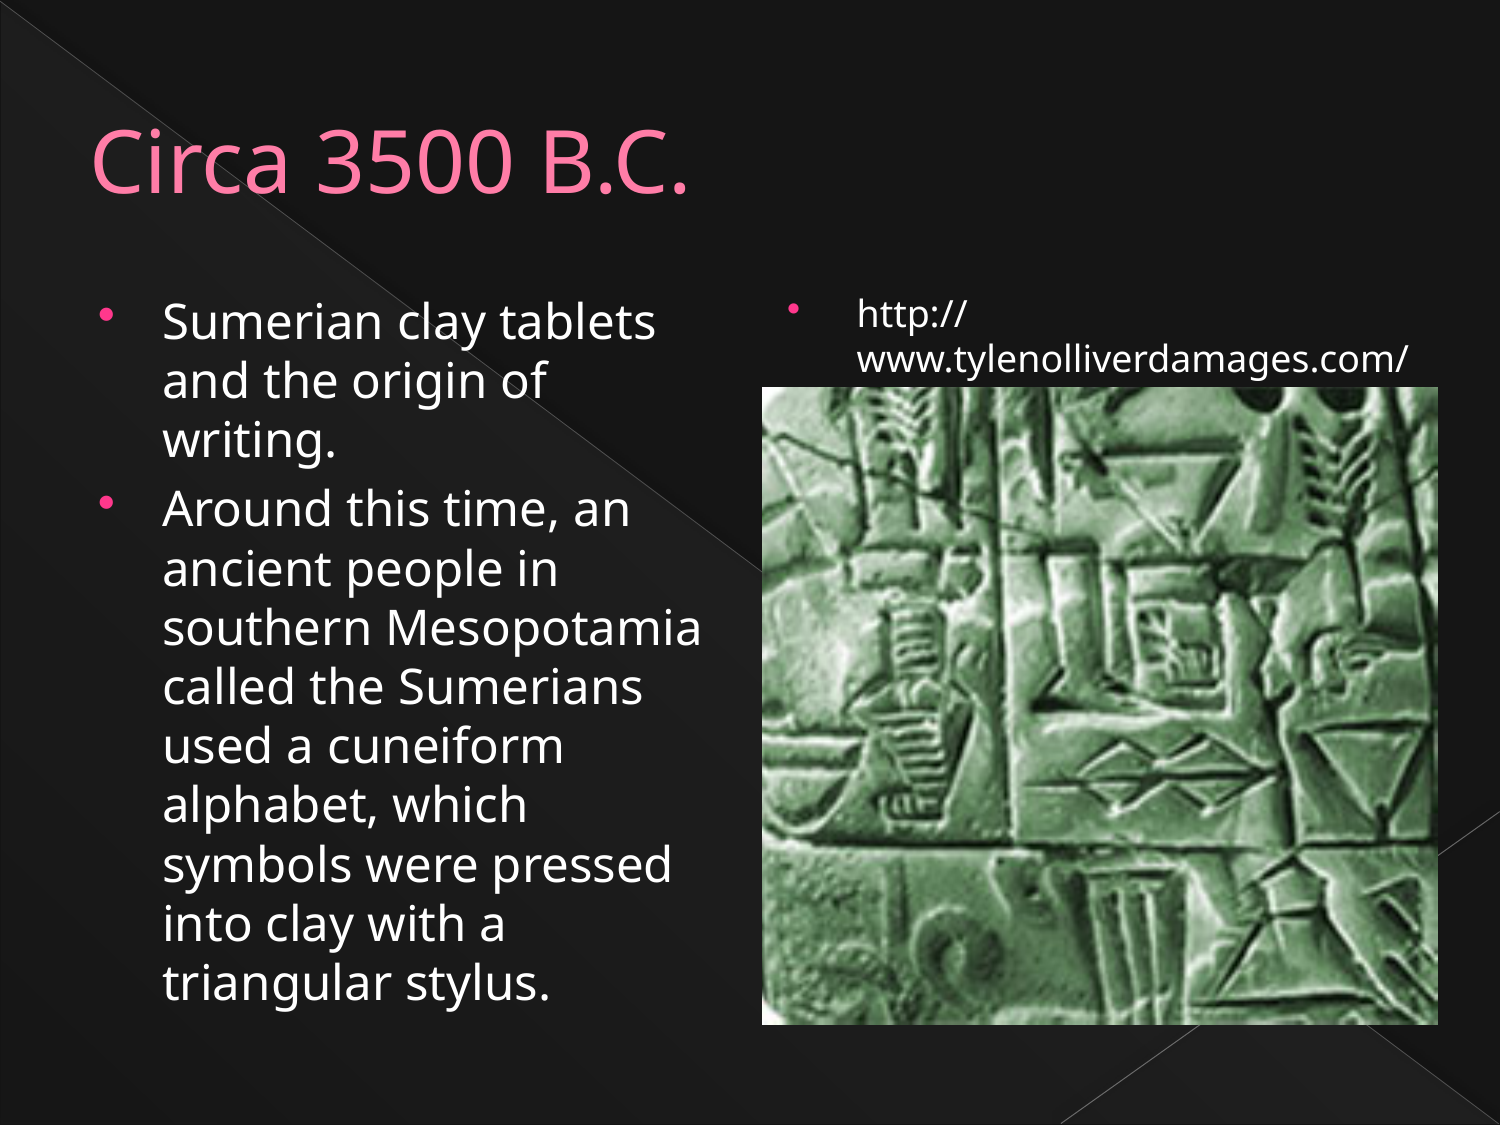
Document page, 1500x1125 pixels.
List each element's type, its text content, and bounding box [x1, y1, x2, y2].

list http://www.tylenolliverdamages.com/timeline.html [762, 282, 1425, 374]
picture [762, 387, 1438, 1026]
title Circa 3500 B.C. [75, 43, 1425, 274]
list Sumerian clay tablets and the origin of writing. Around this time, an ancient people in southern Mesopotamia called the Sumerians used a cuneiform alphabet, which symbols were pressed into clay with a triangular stylus. [75, 282, 738, 1025]
